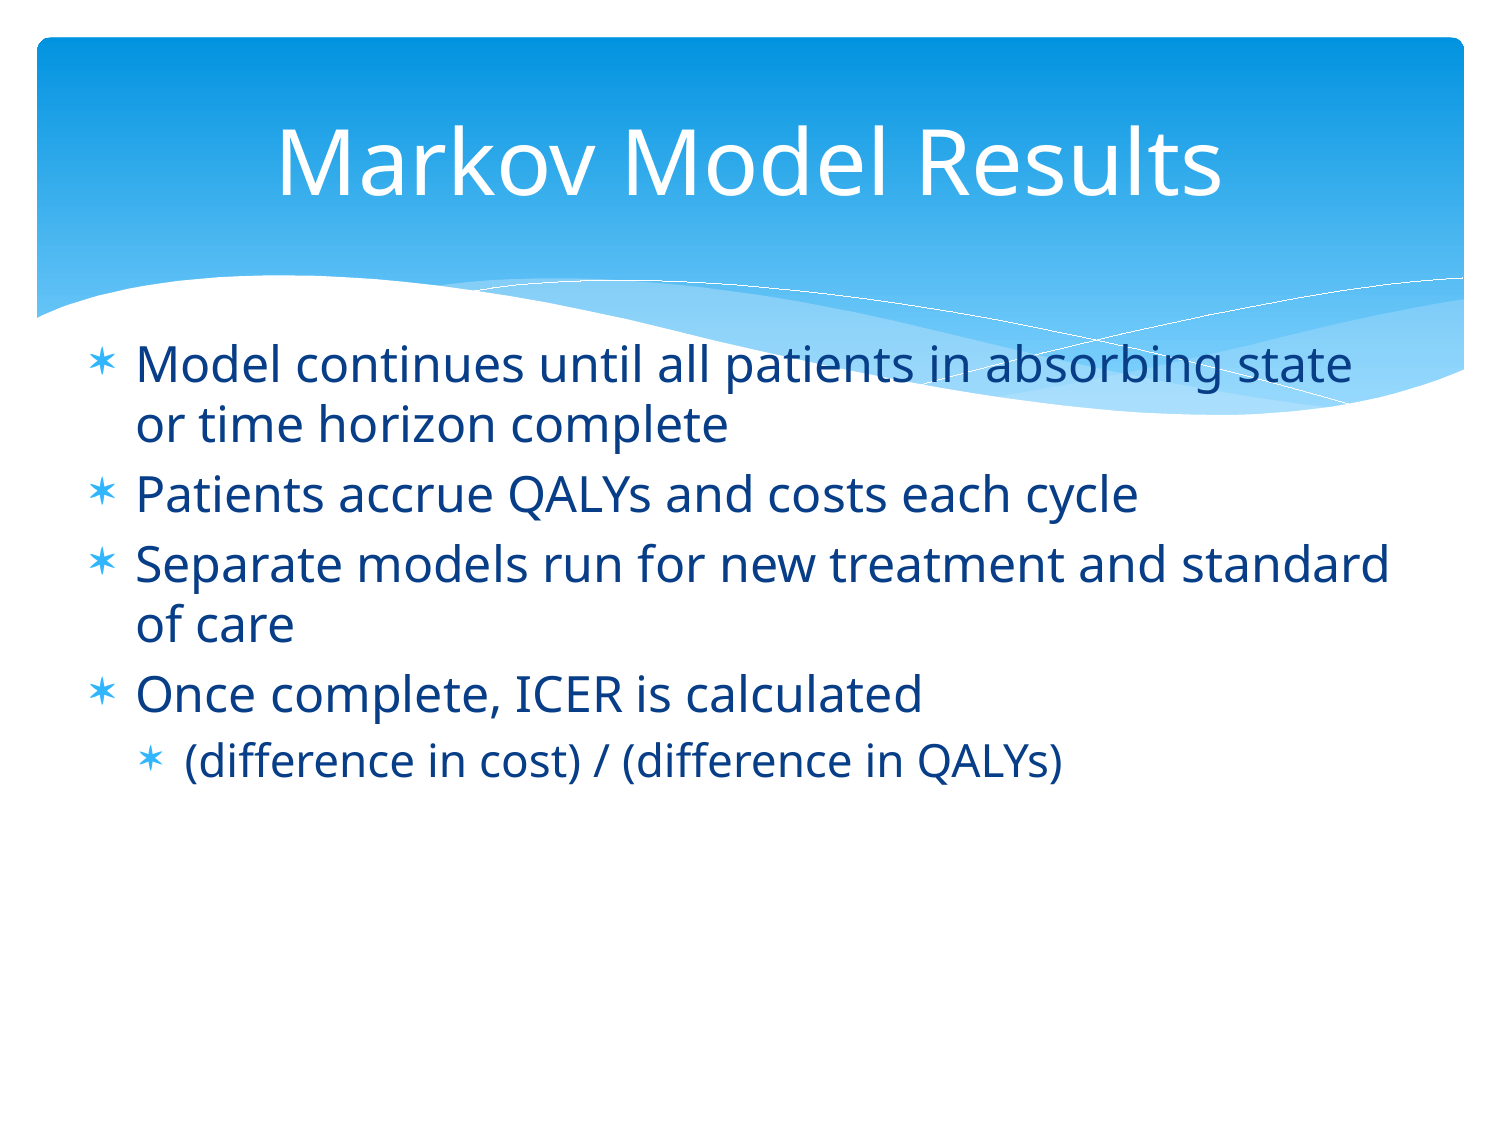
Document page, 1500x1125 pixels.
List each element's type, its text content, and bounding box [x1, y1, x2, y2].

title Markov Model Results [75, 55, 1425, 261]
list Model continues until all patients in absorbing state or time horizon complete Patients accrue QALYs and costs each cycle Separate models run for new treatment and standard of care Once complete, ICER is calculated (difference in cost) / (difference in QALYs) [75, 324, 1425, 1038]
